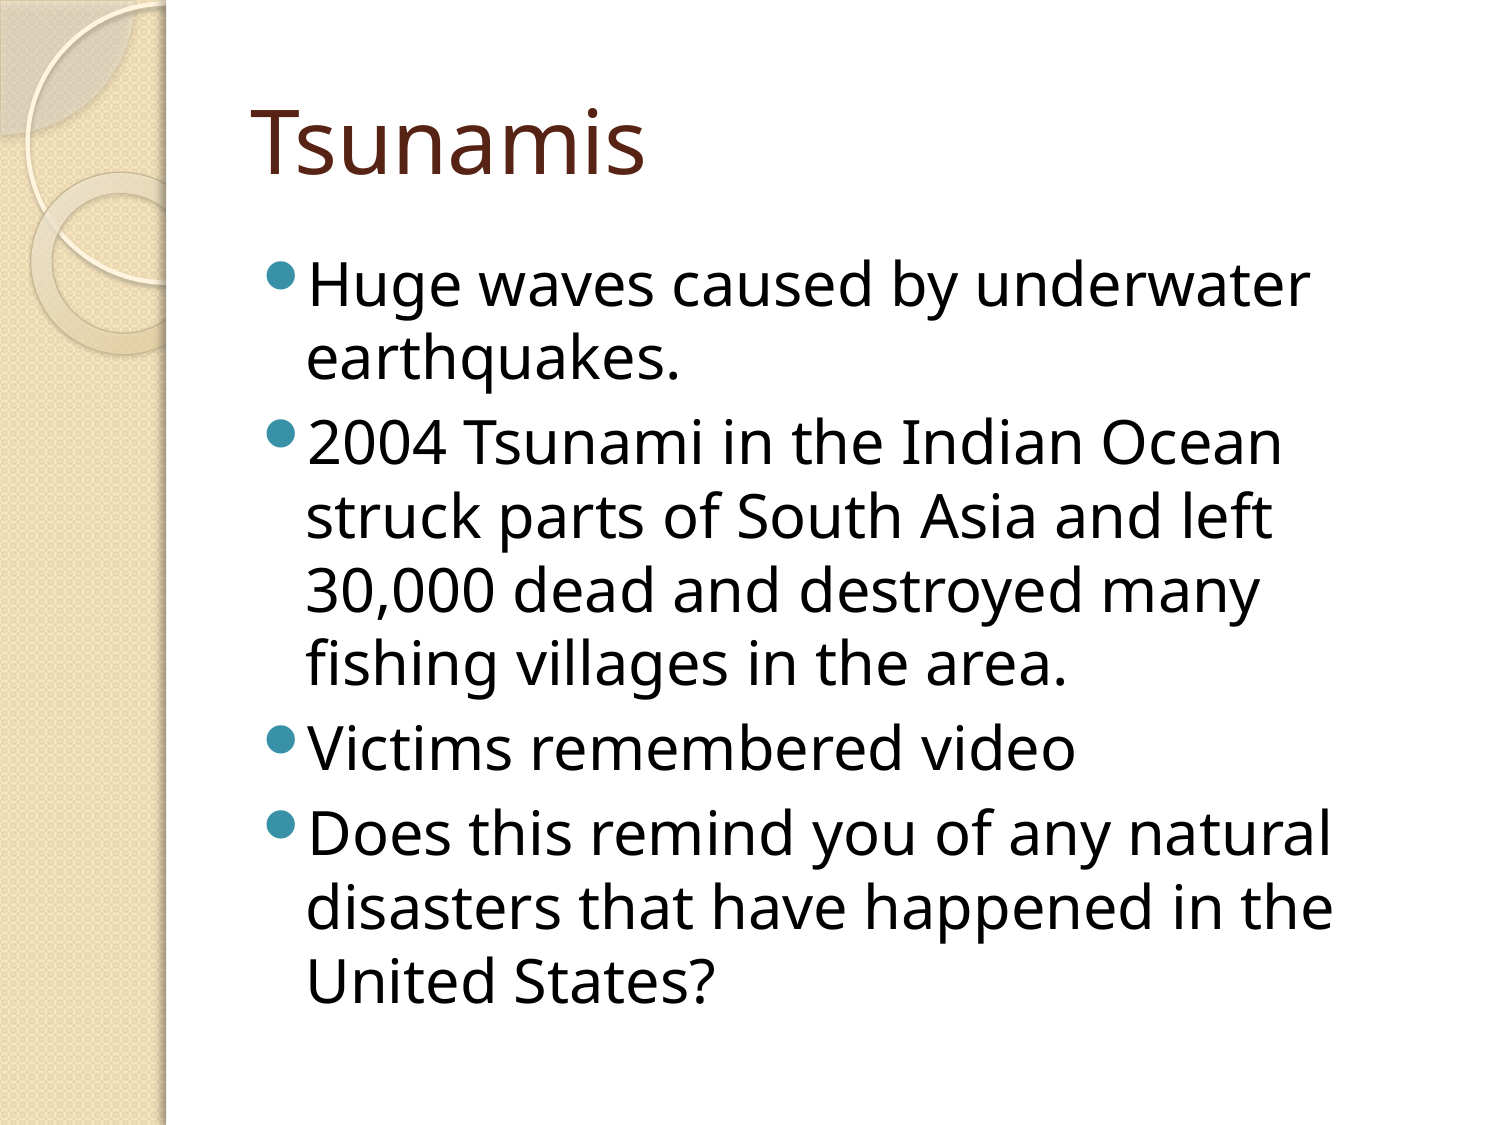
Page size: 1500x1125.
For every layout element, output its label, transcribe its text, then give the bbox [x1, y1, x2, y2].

title Tsunamis [235, 45, 1466, 233]
list Huge waves caused by underwater earthquakes. 2004 Tsunami in the Indian Ocean struck parts of South Asia and left 30,000 dead and destroyed many fishing villages in the area. Victims remembered video Does this remind you of any natural disasters that have happened in the United States? [235, 237, 1466, 1025]
